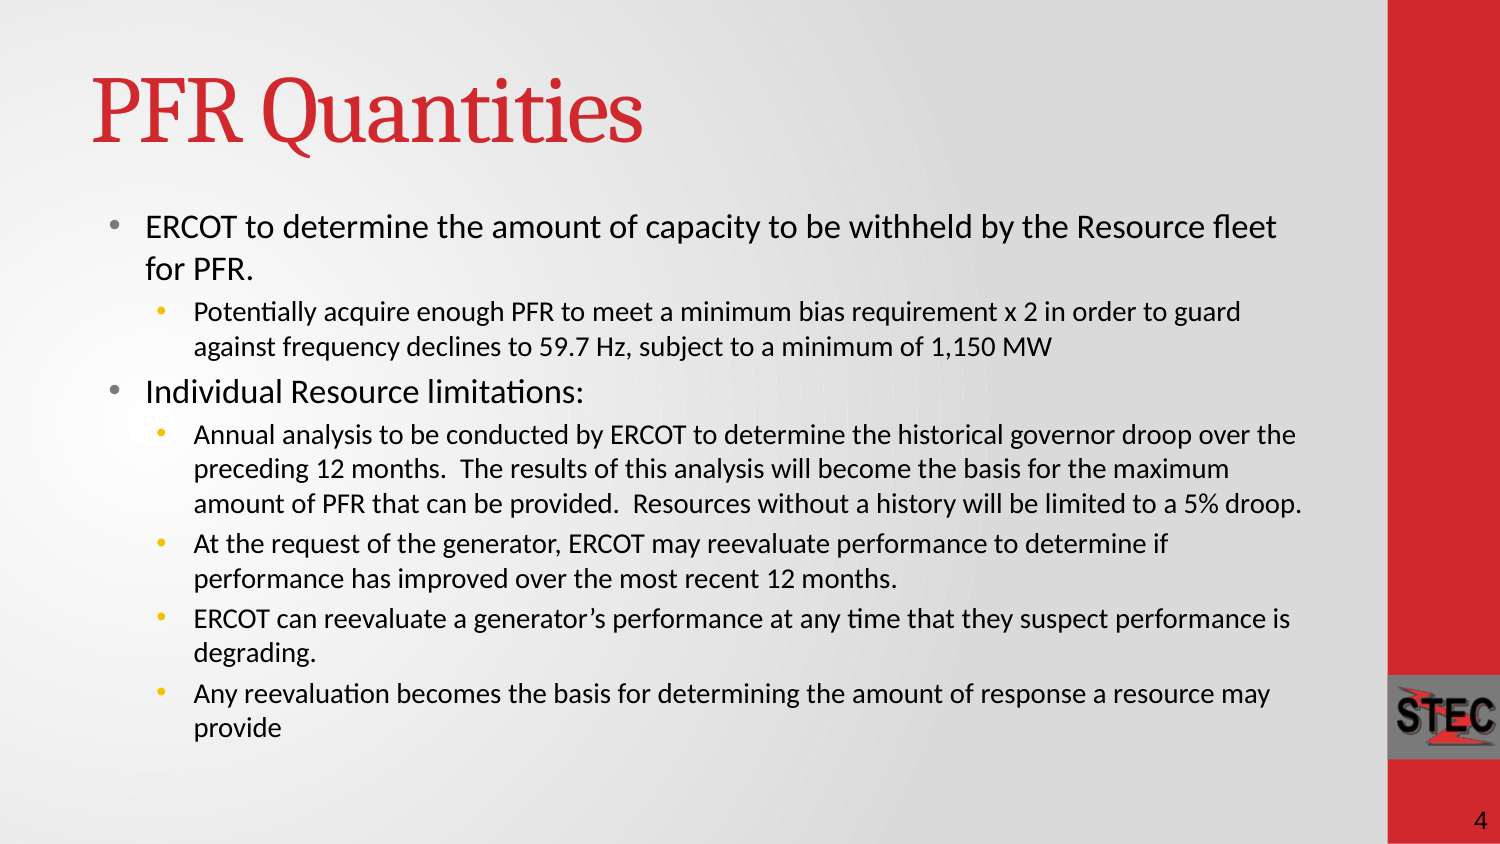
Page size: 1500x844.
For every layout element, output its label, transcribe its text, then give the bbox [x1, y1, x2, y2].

list ERCOT to determine the amount of capacity to be withheld by the Resource fleet for PFR. Potentially acquire enough PFR to meet a minimum bias requirement x 2 in order to guard against frequency declines to 59.7 Hz, subject to a minimum of 1,150 MW Individual Resource limitations: Annual analysis to be conducted by ERCOT to determine the historical governor droop over the preceding 12 months. The results of this analysis will become the basis for the maximum amount of PFR that can be provided. Resources without a history will be limited to a 5% droop. At the request of the generator, ERCOT may reevaluate performance to determine if performance has improved over the most recent 12 months. ERCOT can reevaluate a generator’s performance at any time that they suspect performance is degrading. Any reevaluation becomes the basis for determining the amount of response a resource may provide [75, 196, 1325, 788]
text_box 4 [1153, 796, 1500, 842]
picture [1395, 685, 1497, 747]
title PFR Quantities [75, 33, 1325, 175]
